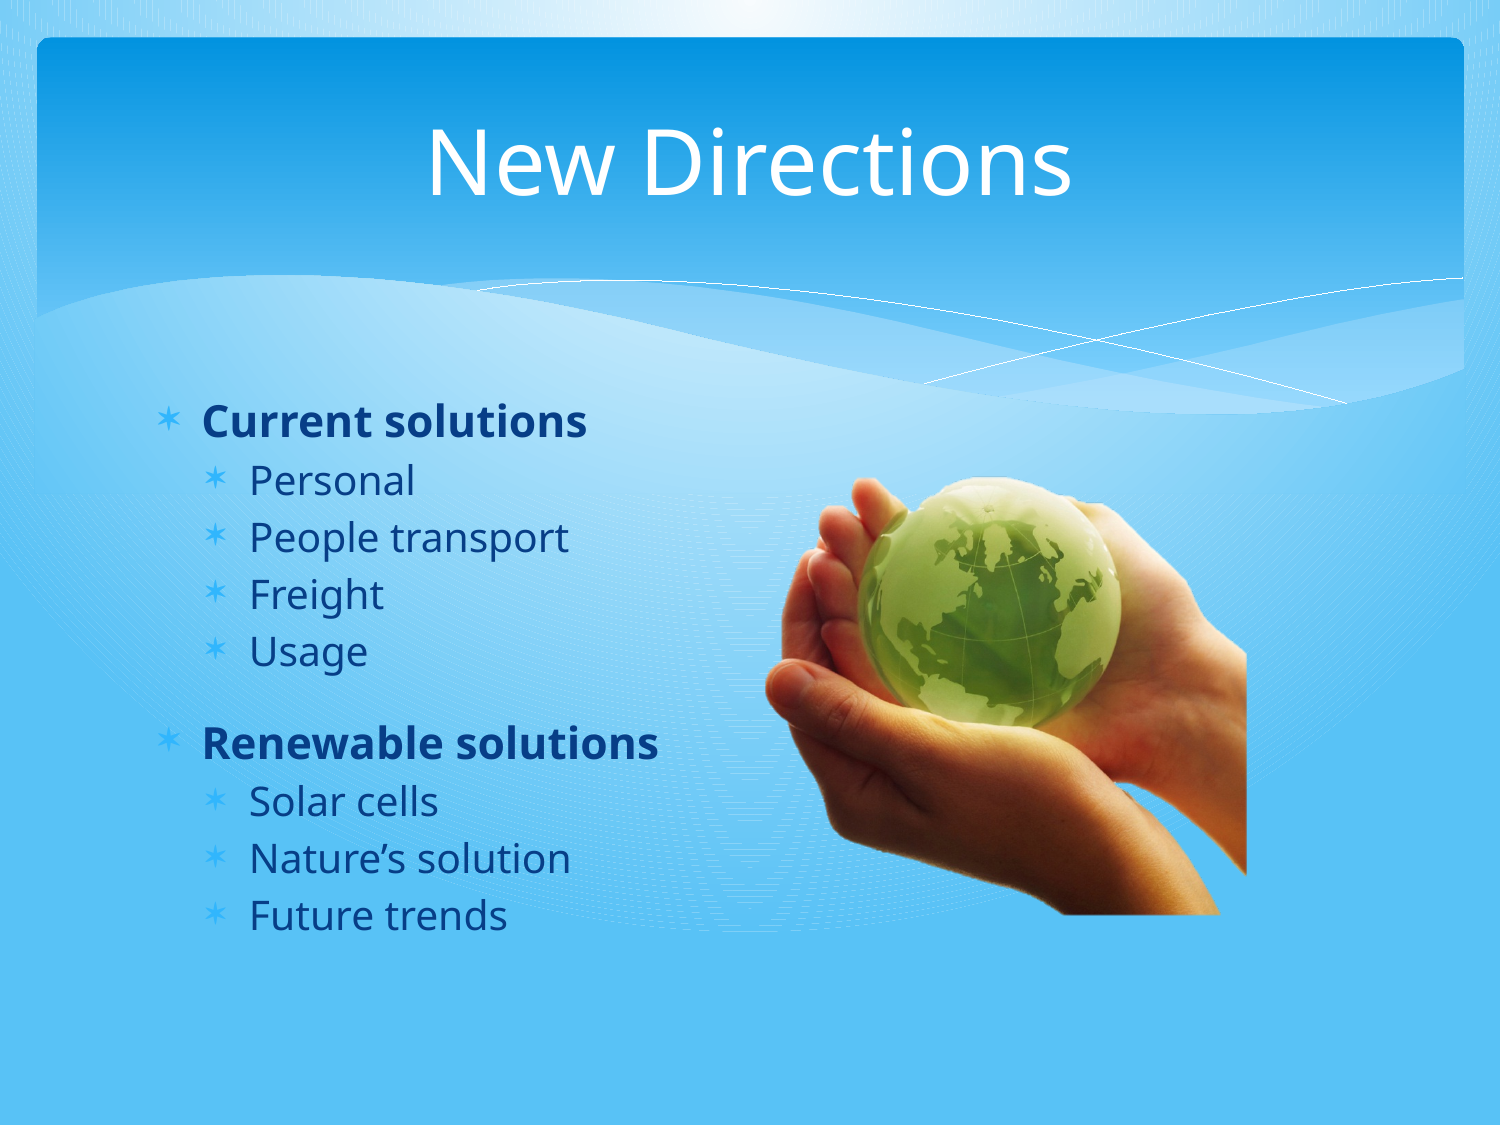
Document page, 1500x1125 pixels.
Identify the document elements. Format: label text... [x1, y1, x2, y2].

list Current solutions Personal People transport Freight Usage Renewable solutions Solar cells Nature’s solution Future trends [143, 385, 1359, 952]
picture [655, 325, 1247, 917]
title New Directions [75, 55, 1425, 261]
